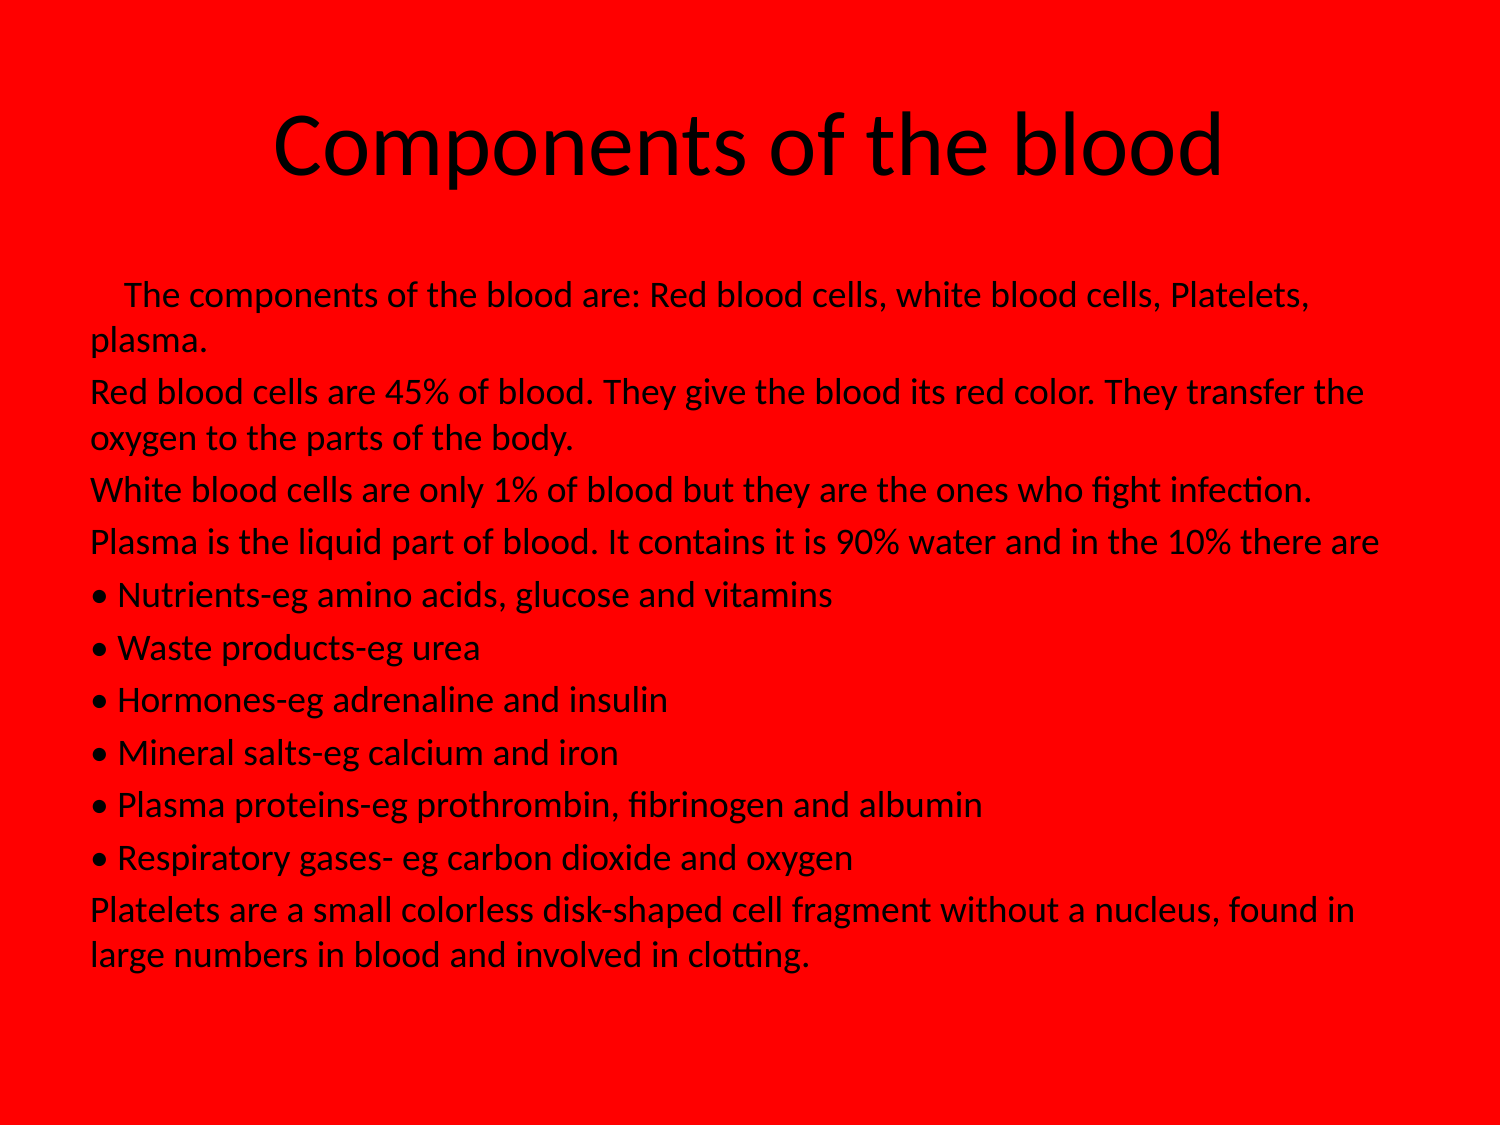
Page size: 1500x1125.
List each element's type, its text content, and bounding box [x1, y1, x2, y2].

list The components of the blood are: Red blood cells, white blood cells, Platelets, plasma. Red blood cells are 45% of blood. They give the blood its red color. They transfer the oxygen to the parts of the body. White blood cells are only 1% of blood but they are the ones who fight infection. Plasma is the liquid part of blood. It contains it is 90% water and in the 10% there are • Nutrients-eg amino acids, glucose and vitamins • Waste products-eg urea • Hormones-eg adrenaline and insulin • Mineral salts-eg calcium and iron • Plasma proteins-eg prothrombin, fibrinogen and albumin • Respiratory gases- eg carbon dioxide and oxygen Platelets are a small colorless disk-shaped cell fragment without a nucleus, found in large numbers in blood and involved in clotting. [75, 262, 1425, 1005]
title Components of the blood [75, 45, 1425, 233]
